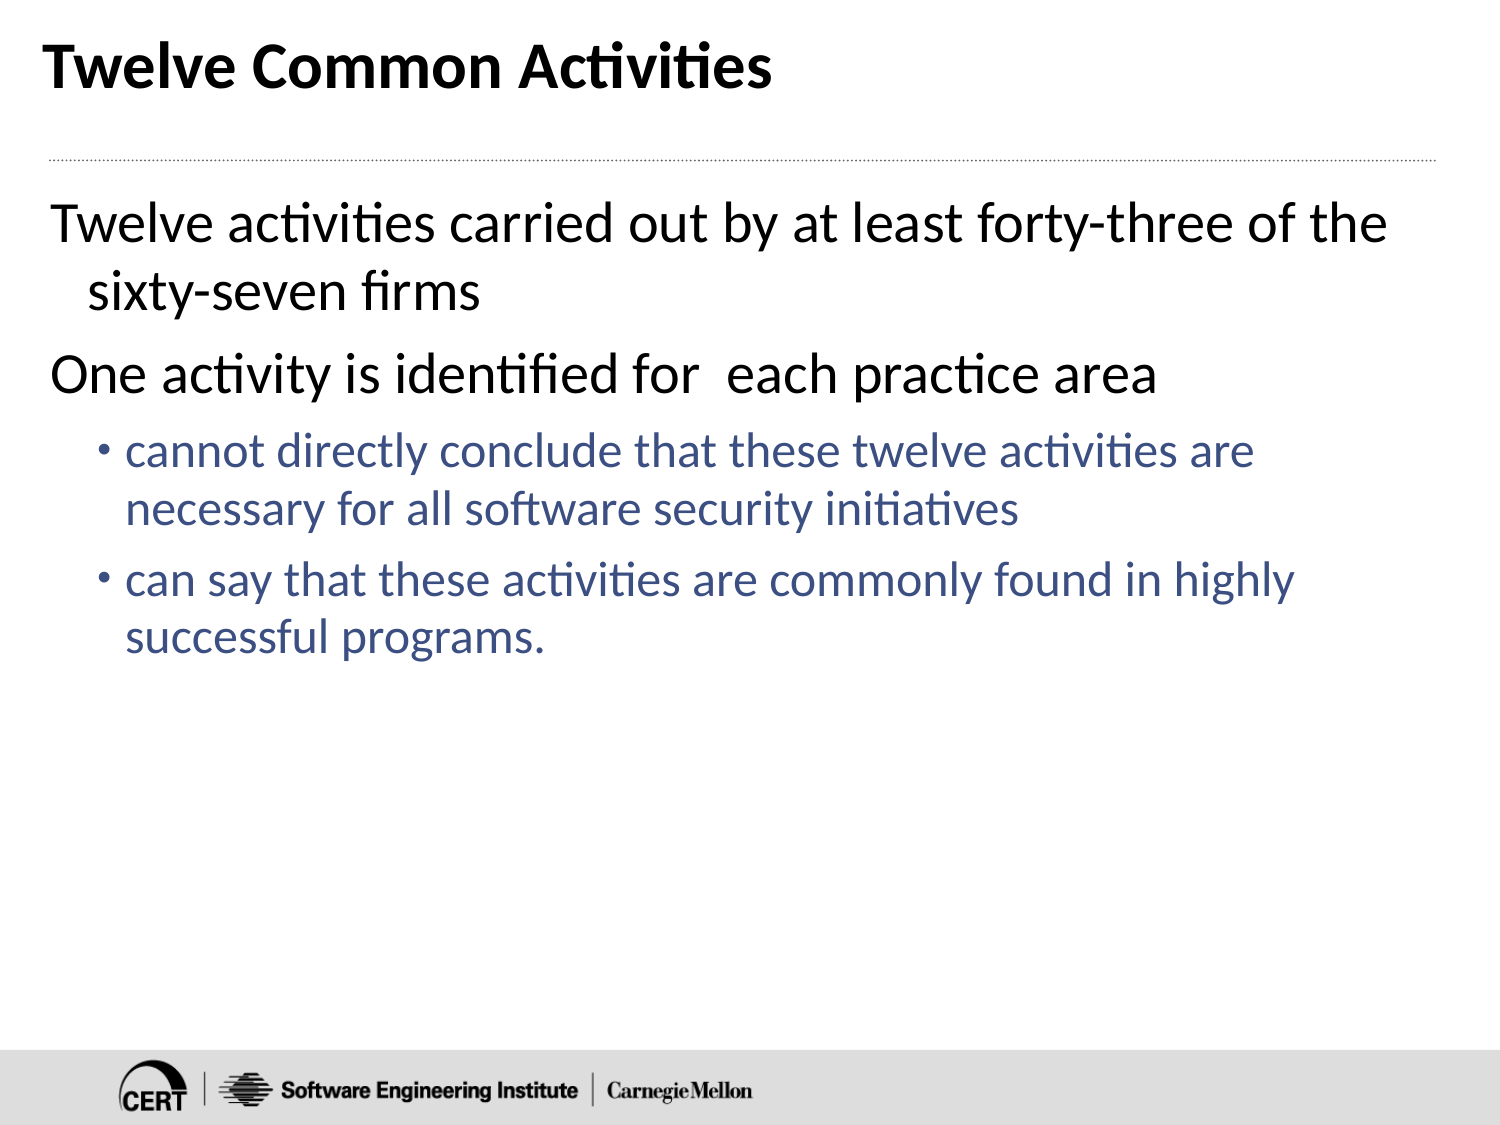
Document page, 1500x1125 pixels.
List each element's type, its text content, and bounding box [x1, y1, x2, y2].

picture [102, 1056, 765, 1117]
list Twelve activities carried out by at least forty-three of the sixty-seven firms One activity is identified for each practice area cannot directly conclude that these twelve activities are necessary for all software security initiatives can say that these activities are commonly found in highly successful programs. [49, 187, 1438, 1001]
title Twelve Common Activities [42, 37, 1434, 155]
